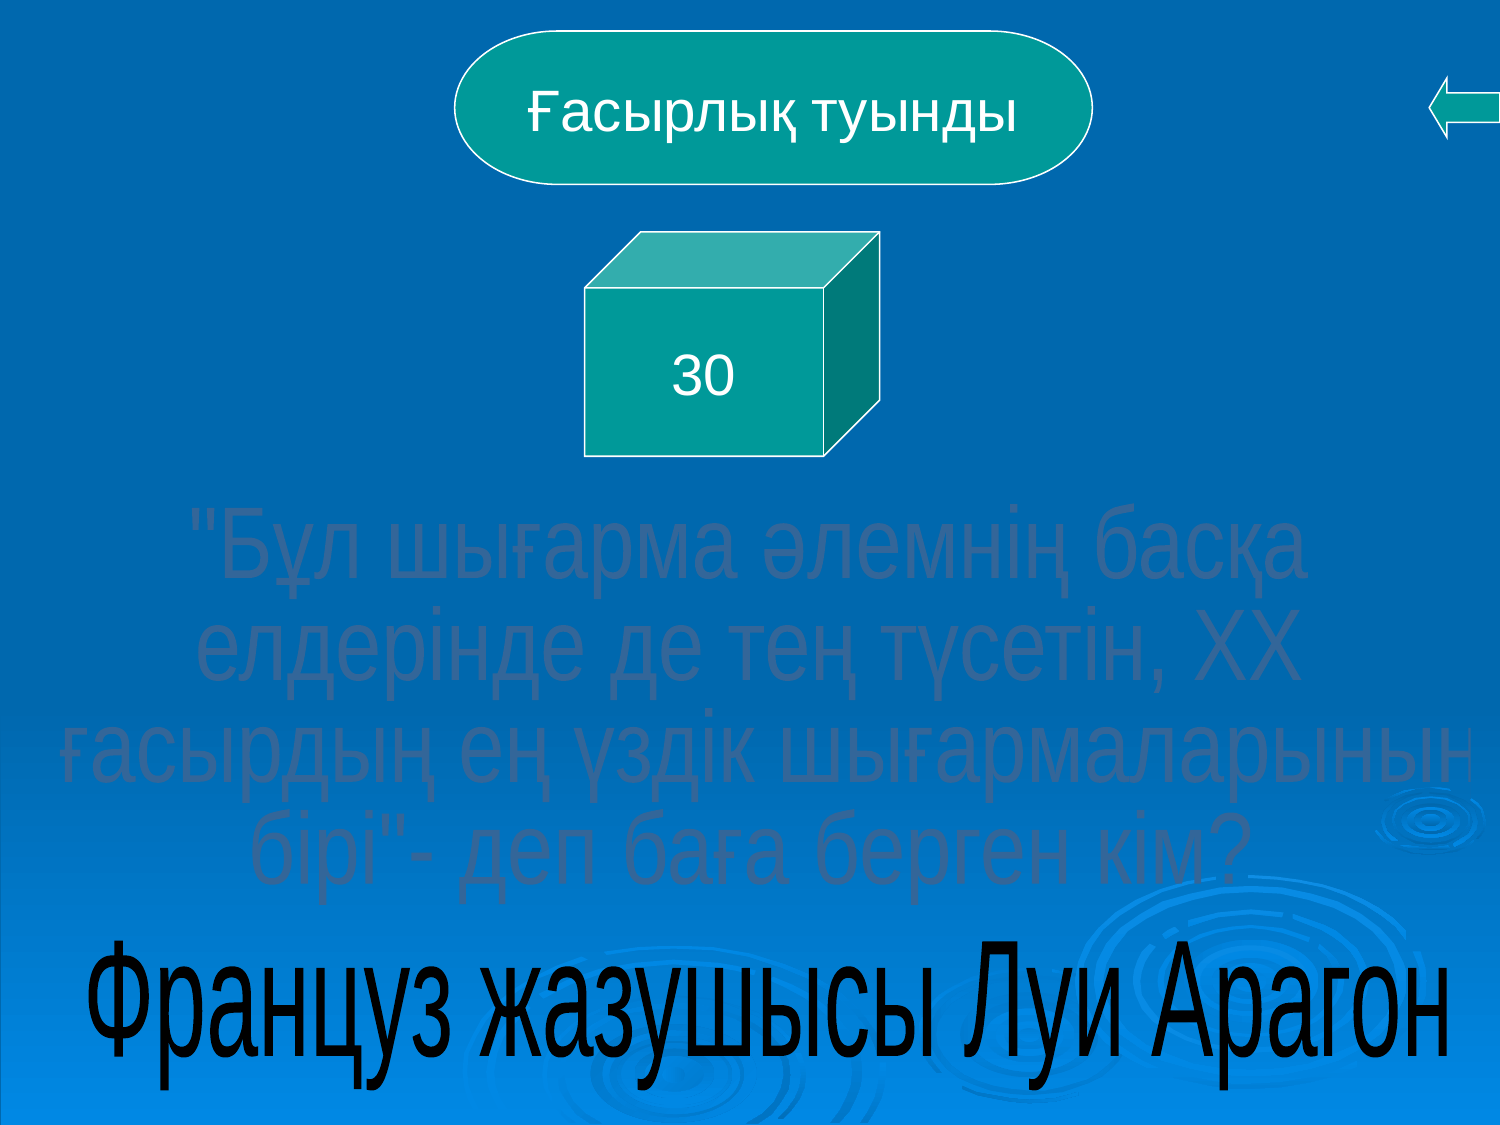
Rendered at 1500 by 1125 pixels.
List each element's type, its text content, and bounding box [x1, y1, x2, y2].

text_box 30 [584, 231, 880, 457]
text_box Ғасырлық туынды [454, 31, 1093, 185]
text_box [1429, 78, 1500, 138]
